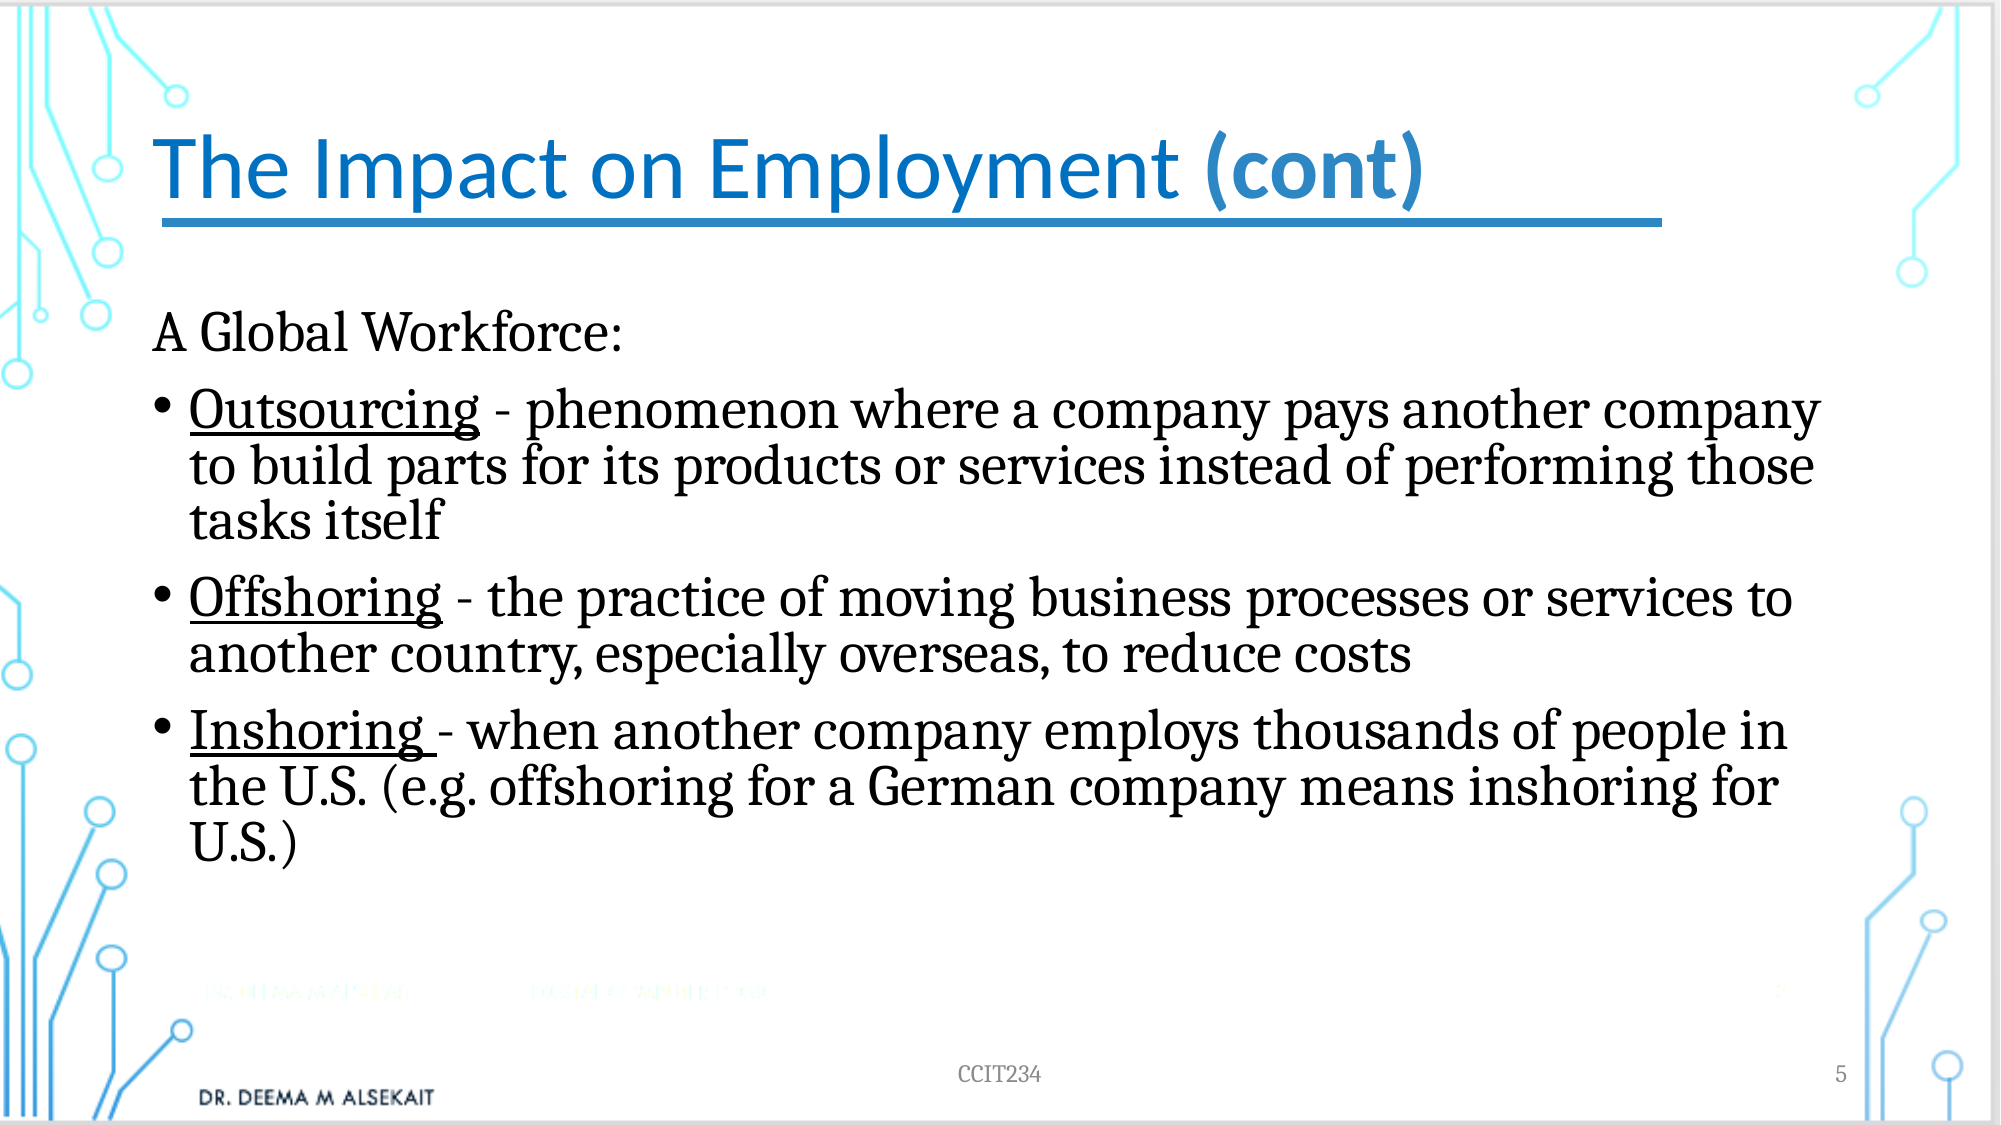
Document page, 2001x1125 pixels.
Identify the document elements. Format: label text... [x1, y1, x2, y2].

list A Global Workforce: Outsourcing - phenomenon where a company pays another company to build parts for its products or services instead of performing those tasks itself Offshoring - the practice of moving business processes or services to another country, especially overseas, to reduce costs Inshoring - when another company employs thousands of people in the U.S. (e.g. offshoring for a German company means inshoring for U.S.) [137, 299, 1863, 1014]
picture [0, 0, 2001, 1125]
footer CCIT234 [662, 1042, 1338, 1103]
slide_number 5 [1412, 1042, 1863, 1103]
title The Impact on Employment (cont) [137, 59, 1863, 278]
